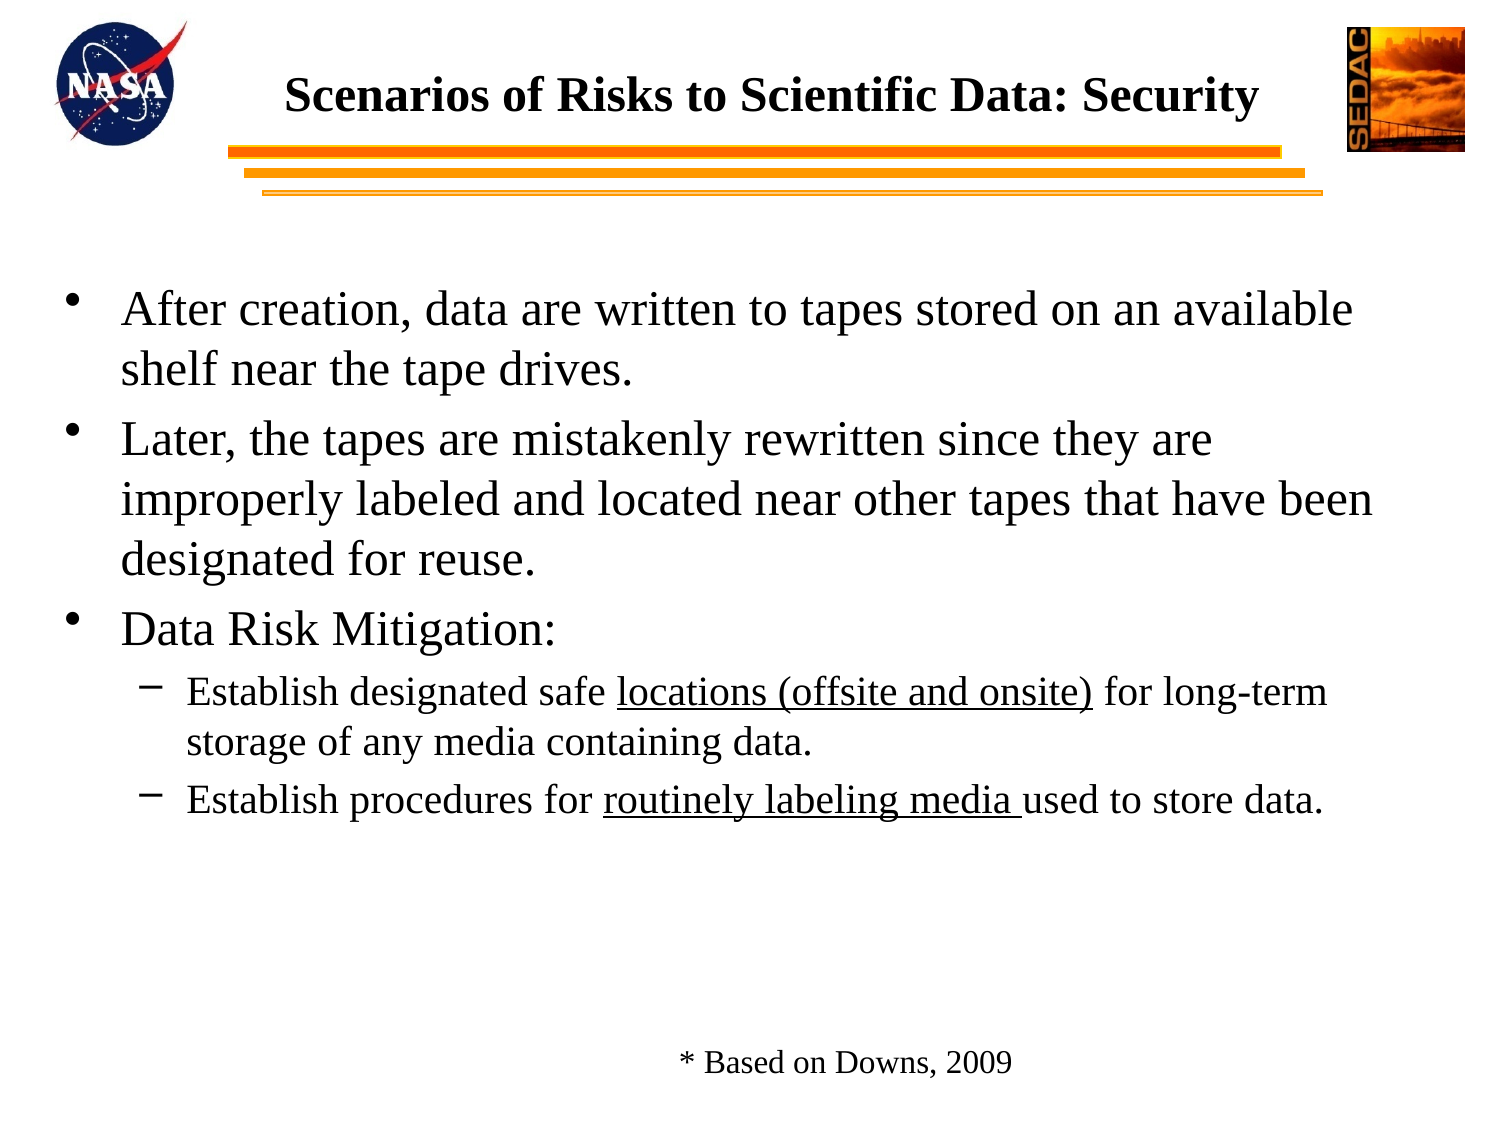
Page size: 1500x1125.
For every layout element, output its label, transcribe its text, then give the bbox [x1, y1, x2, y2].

title Scenarios of Risks to Scientific Data: Security [269, 57, 1282, 133]
text_box * Based on Downs, 2009 [663, 1032, 1059, 1088]
picture [0, 0, 228, 160]
picture [1347, 27, 1465, 152]
list After creation, data are written to tapes stored on an available shelf near the tape drives. Later, the tapes are mistakenly rewritten since they are improperly labeled and located near other tapes that have been designated for reuse. Data Risk Mitigation: Establish designated safe locations (offsite and onsite) for long-term storage of any media containing data. Establish procedures for routinely labeling media used to store data. [49, 267, 1446, 881]
